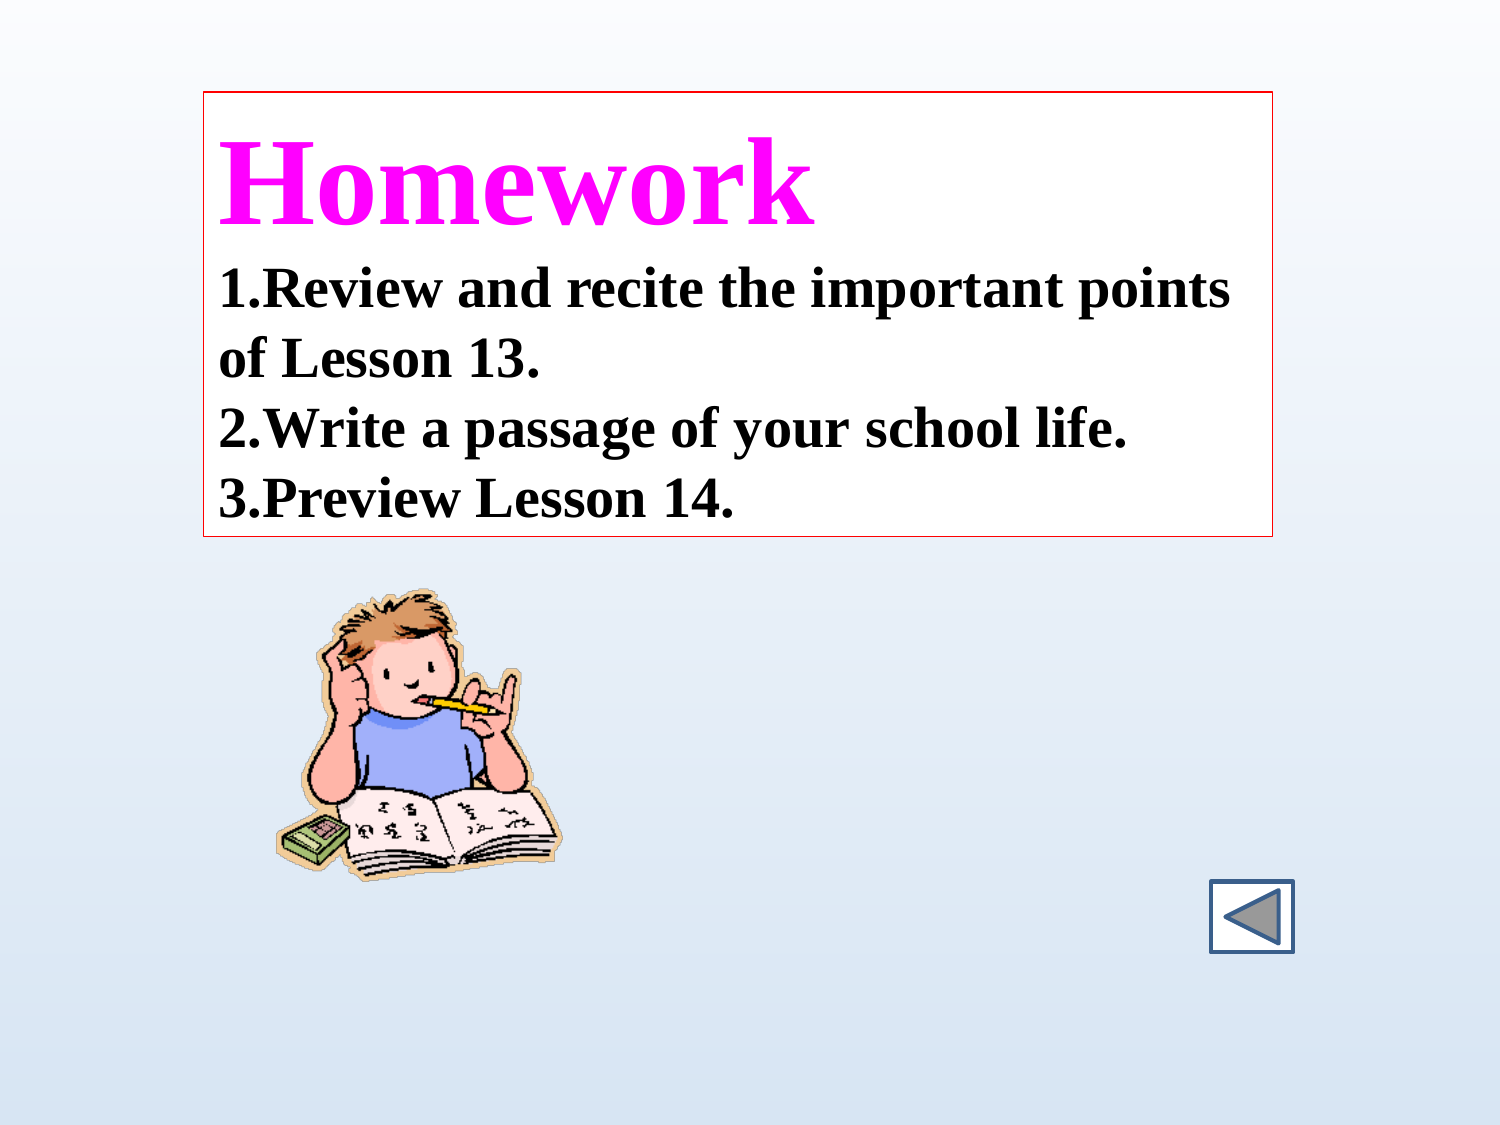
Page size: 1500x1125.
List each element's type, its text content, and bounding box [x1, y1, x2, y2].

text_box Homework 1.Review and recite the important points of Lesson 13. 2.Write a passage of your school life. 3.Preview Lesson 14. [203, 91, 1273, 537]
picture [275, 585, 567, 886]
text_box [1209, 879, 1295, 954]
